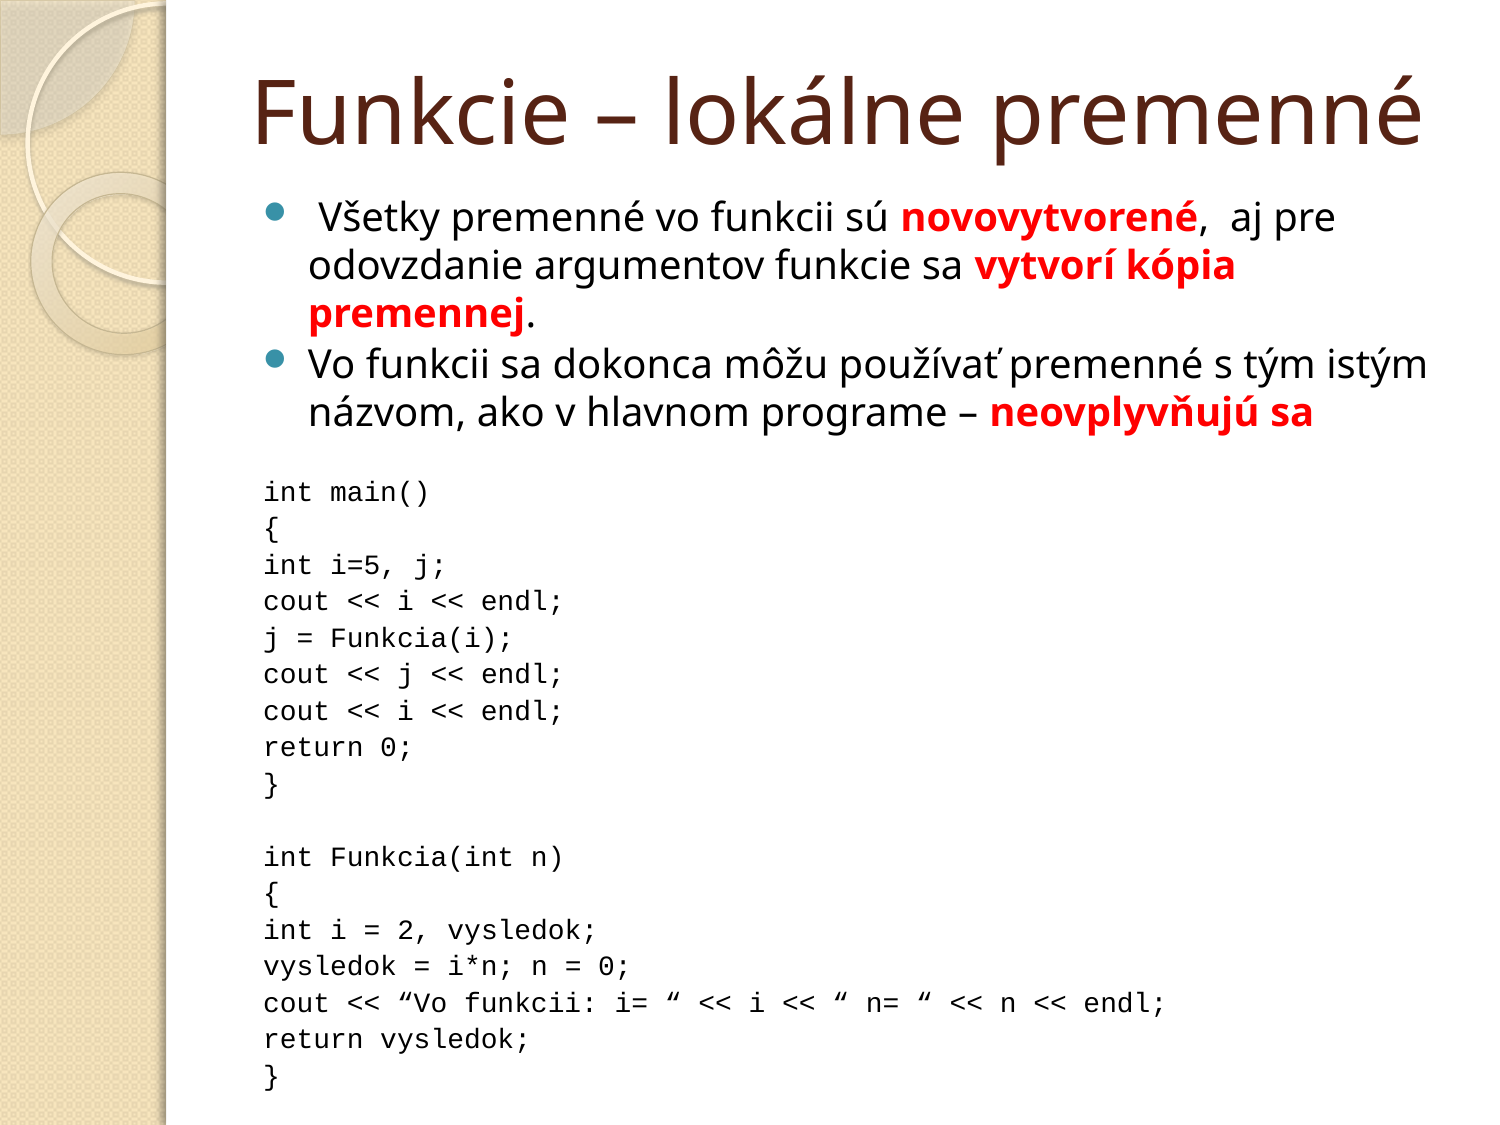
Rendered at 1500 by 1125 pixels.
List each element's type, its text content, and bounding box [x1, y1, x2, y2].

title Funkcie – lokálne premenné [235, 45, 1466, 173]
list Všetky premenné vo funkcii sú novovytvorené, aj pre odovzdanie argumentov funkcie sa vytvorí kópia premennej. Vo funkcii sa dokonca môžu používať premenné s tým istým názvom, ako v hlavnom programe – neovplyvňujú sa int main() { int i=5, j; cout << i << endl; j = Funkcia(i); cout << j << endl; cout << i << endl; return 0; } int Funkcia(int n) { int i = 2, vysledok; vysledok = i*n; n = 0; cout << “Vo funkcii: i= “ << i << “ n= “ << n << endl; return vysledok; } [235, 184, 1466, 1125]
